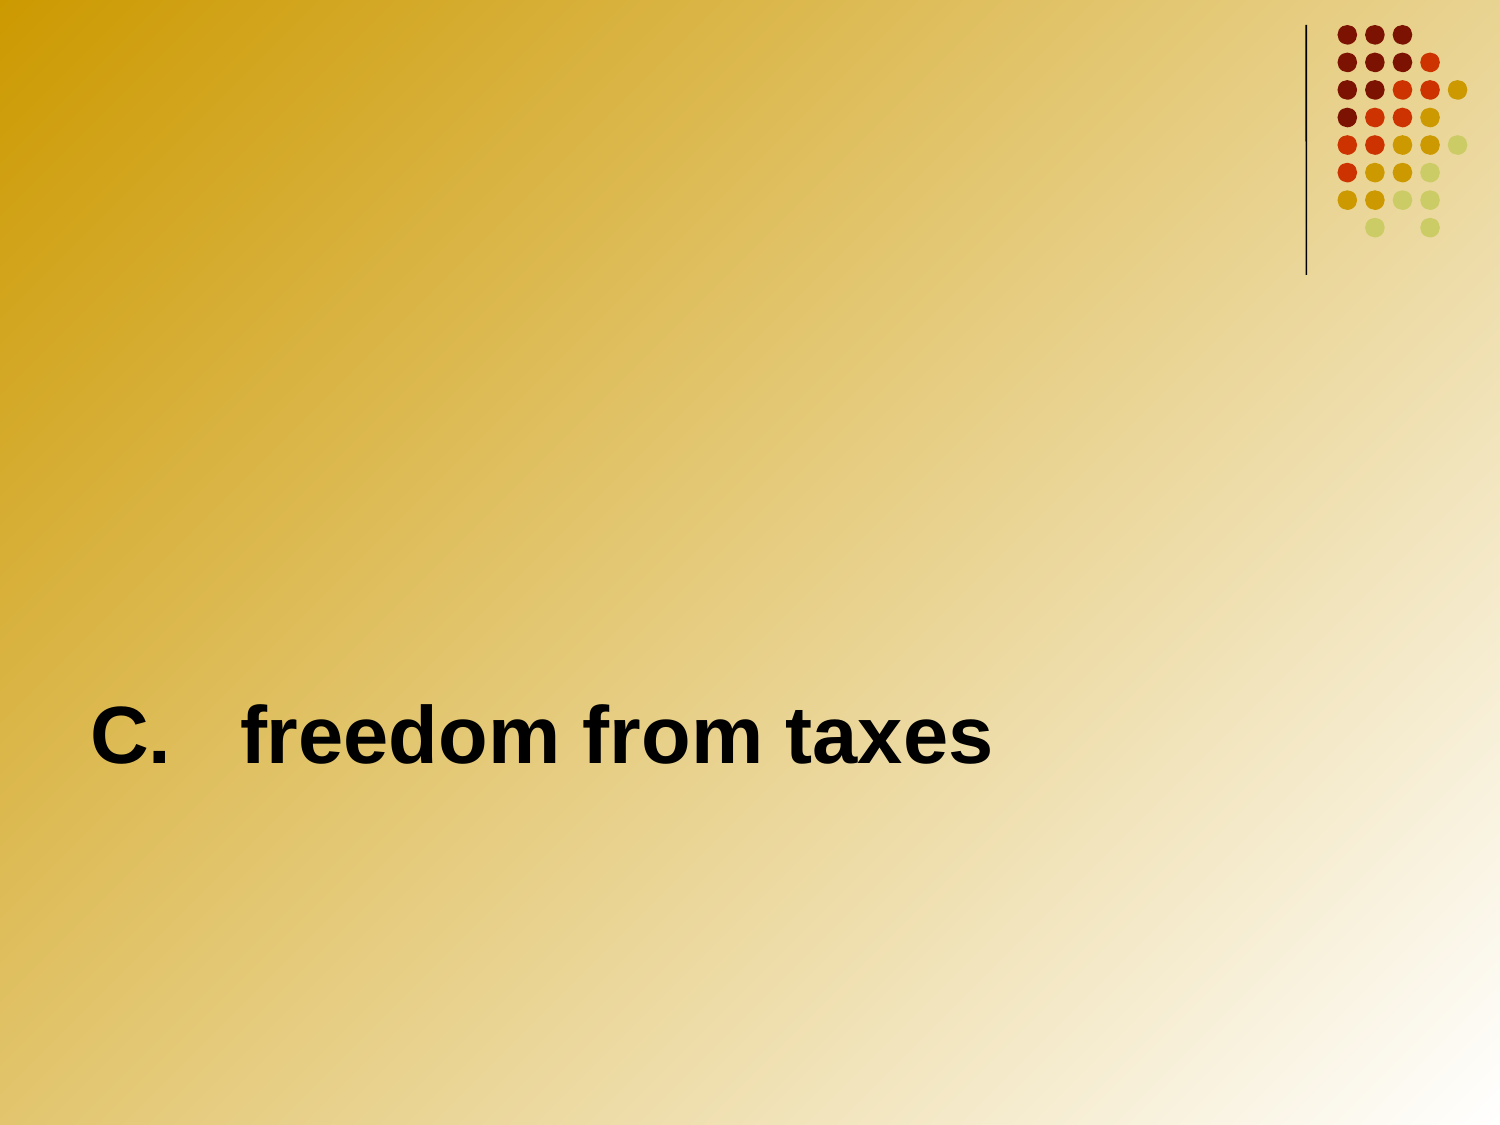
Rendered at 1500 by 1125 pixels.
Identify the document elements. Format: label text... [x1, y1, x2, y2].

title C. freedom from taxes [75, 575, 1313, 788]
